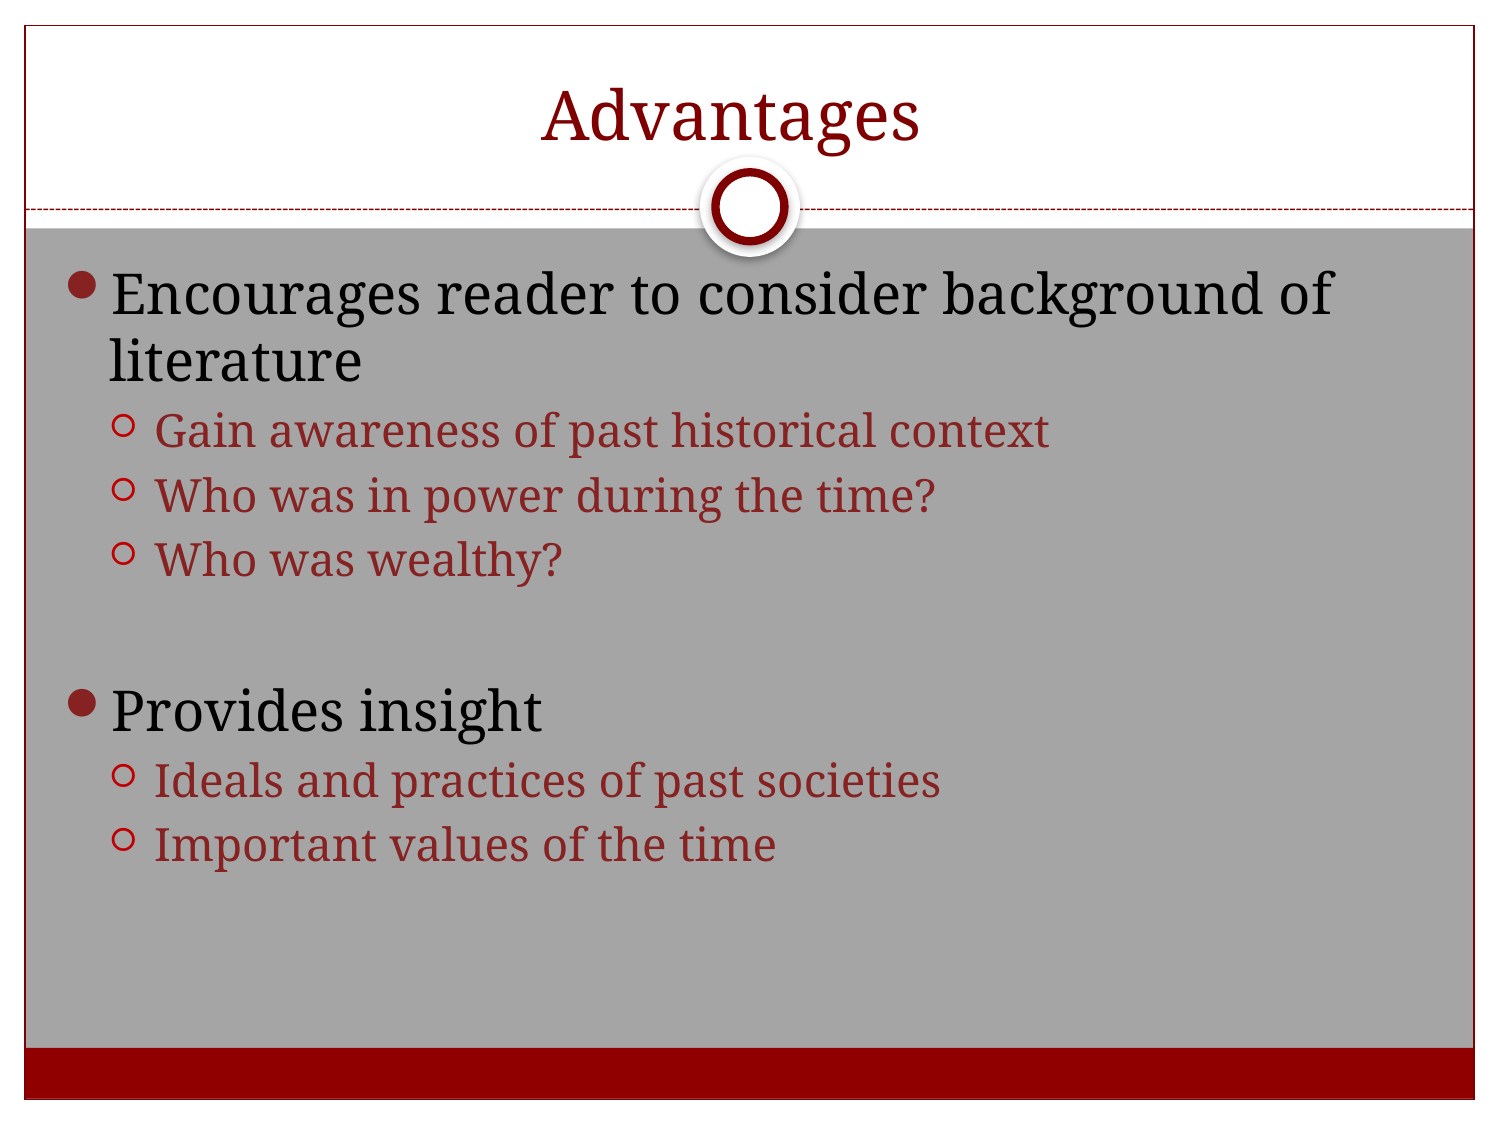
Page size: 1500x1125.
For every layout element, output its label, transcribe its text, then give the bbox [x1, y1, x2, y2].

list Encourages reader to consider background of literature Gain awareness of past historical context Who was in power during the time? Who was wealthy? Provides insight Ideals and practices of past societies Important values of the time [49, 250, 1445, 1001]
title Advantages [49, 37, 1450, 162]
